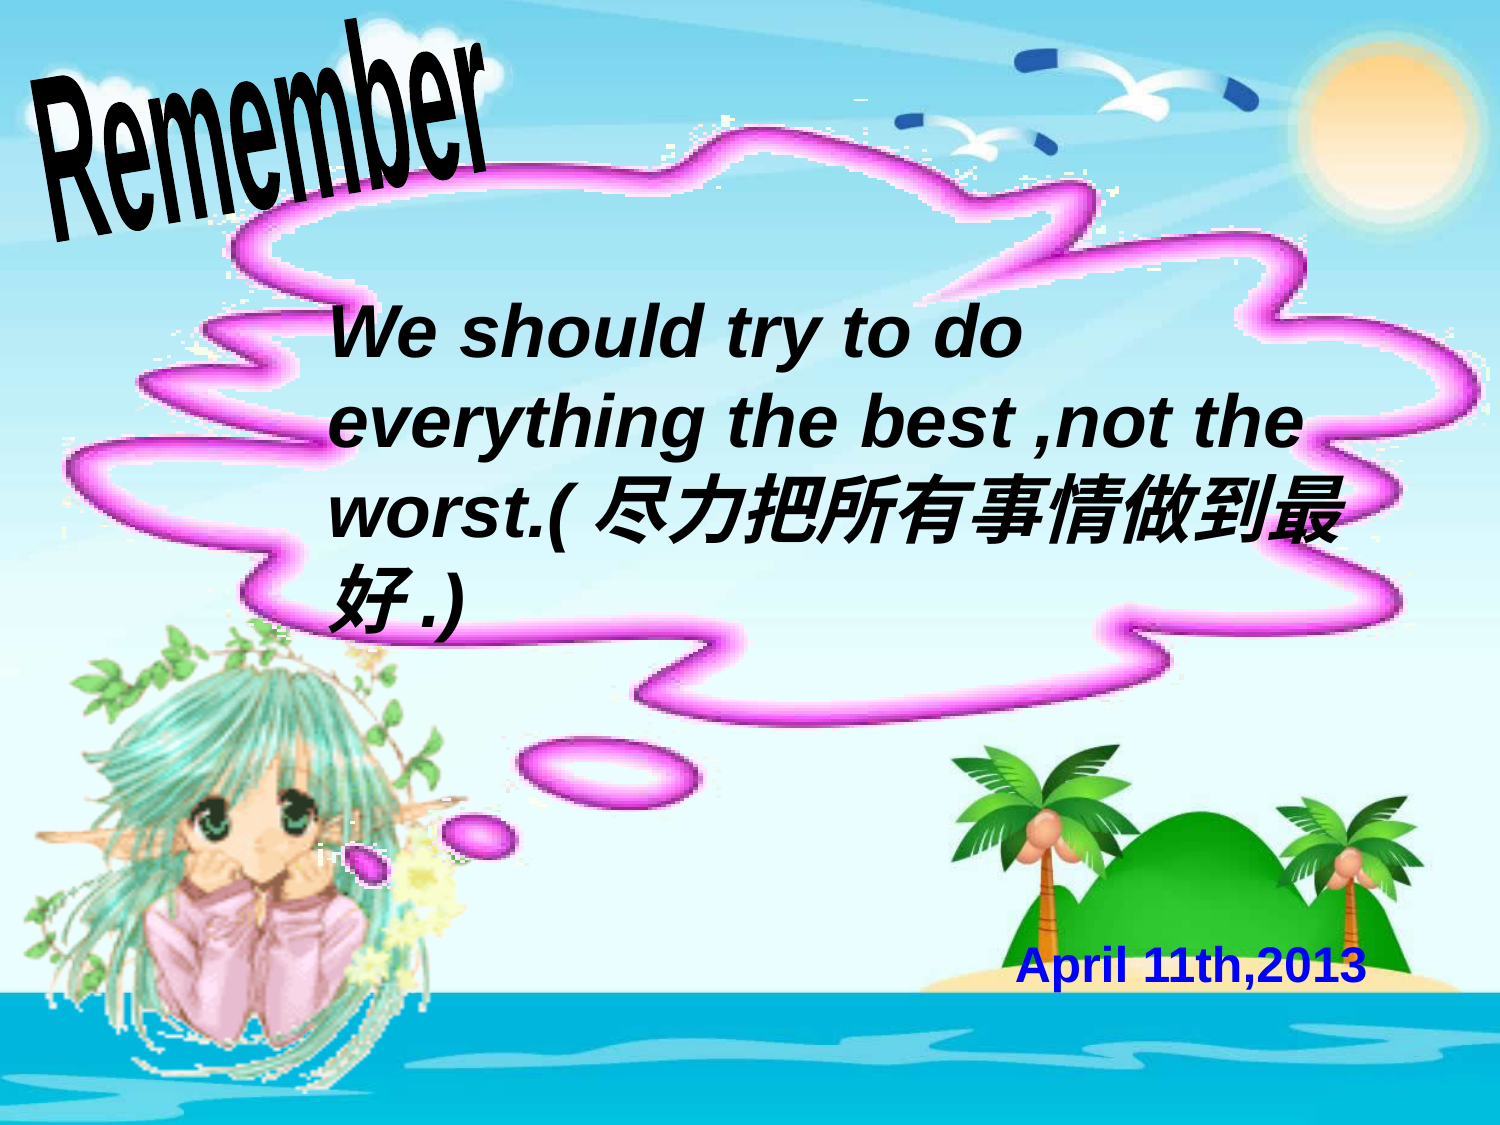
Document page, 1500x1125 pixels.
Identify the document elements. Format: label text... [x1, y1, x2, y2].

picture [0, 0, 1500, 1125]
text_box April 11th,2013 [999, 924, 1500, 1000]
